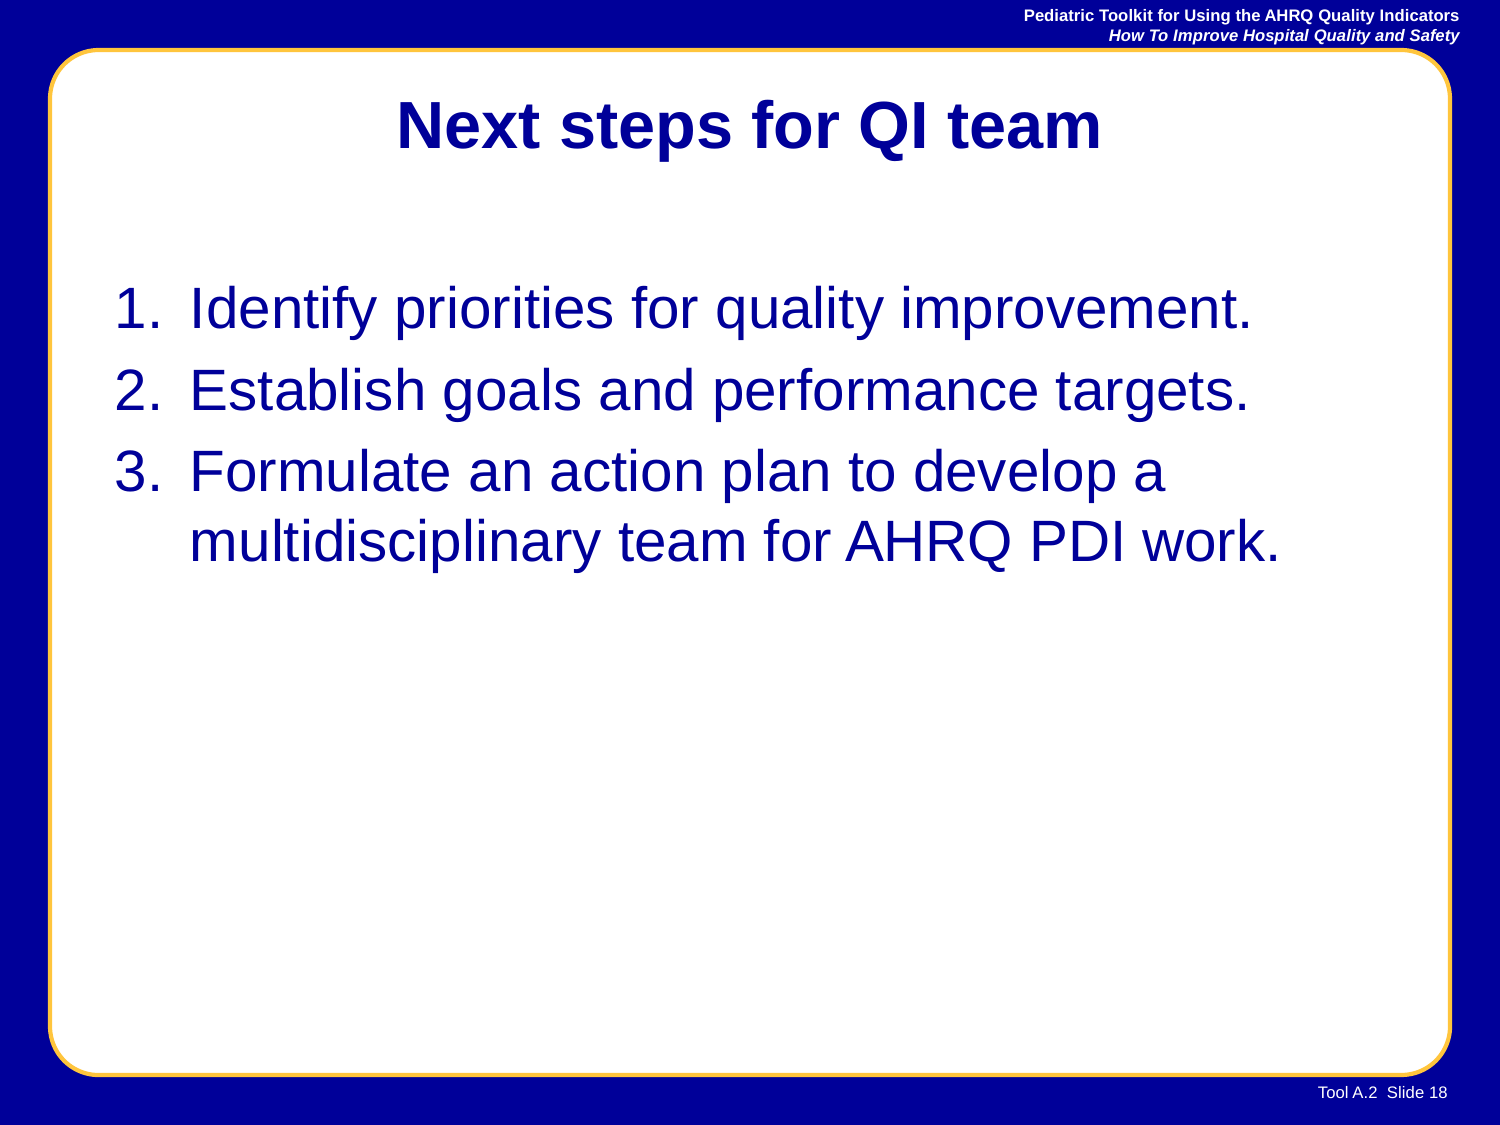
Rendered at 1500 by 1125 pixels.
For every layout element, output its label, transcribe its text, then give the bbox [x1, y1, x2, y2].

title Next steps for QI team [112, 75, 1388, 200]
list Identify priorities for quality improvement. Establish goals and performance targets. Formulate an action plan to develop a multidisciplinary team for AHRQ PDI work. [99, 262, 1375, 976]
